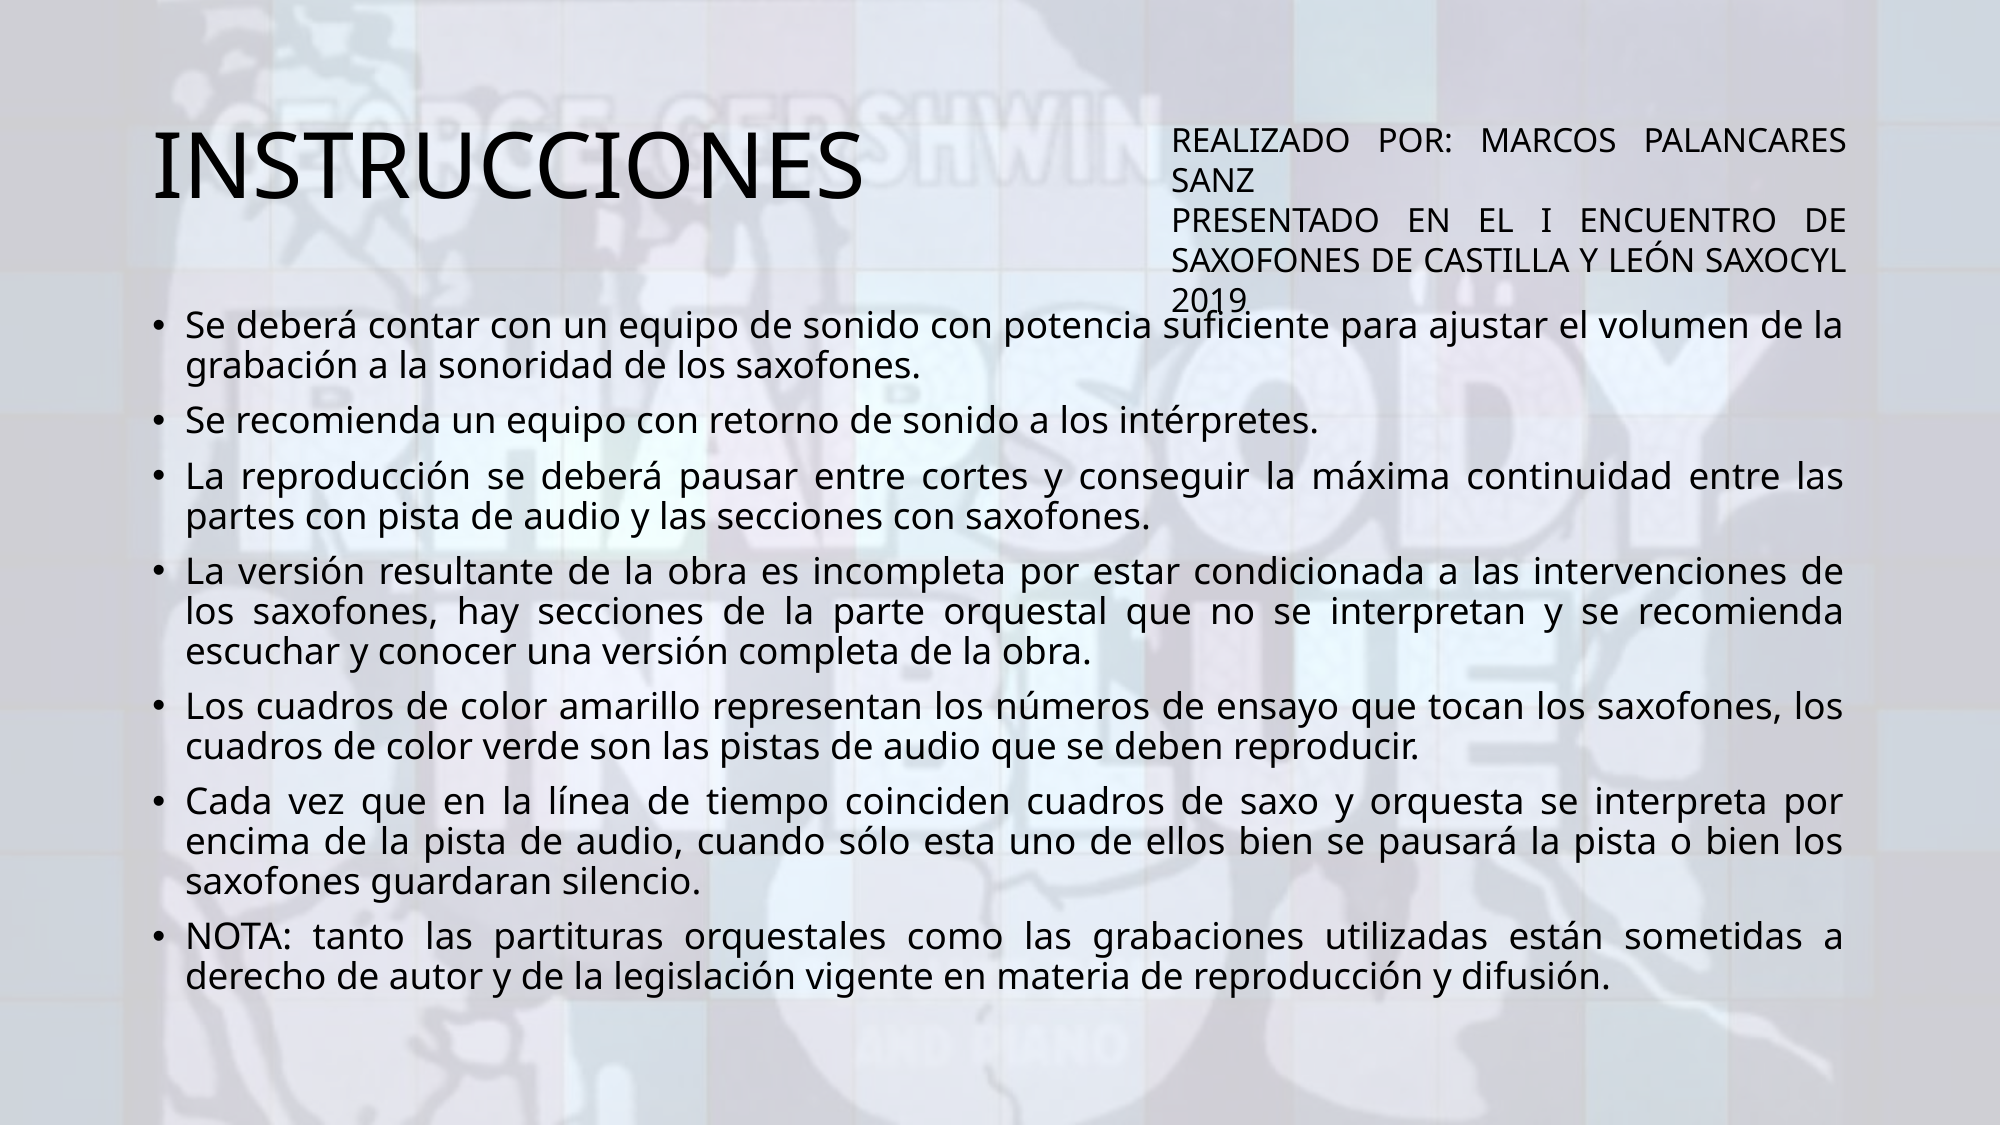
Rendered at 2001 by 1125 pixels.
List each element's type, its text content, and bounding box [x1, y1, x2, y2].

title INSTRUCCIONES [137, 59, 1863, 278]
text_box REALIZADO POR: MARCOS PALANCARES SANZ PRESENTADO EN EL I ENCUENTRO DE SAXOFONES DE CASTILLA Y LEÓN SAXOCYL 2019 [1156, 111, 1863, 326]
list Se deberá contar con un equipo de sonido con potencia suficiente para ajustar el volumen de la grabación a la sonoridad de los saxofones. Se recomienda un equipo con retorno de sonido a los intérpretes. La reproducción se deberá pausar entre cortes y conseguir la máxima continuidad entre las partes con pista de audio y las secciones con saxofones. La versión resultante de la obra es incompleta por estar condicionada a las intervenciones de los saxofones, hay secciones de la parte orquestal que no se interpretan y se recomienda escuchar y conocer una versión completa de la obra. Los cuadros de color amarillo representan los números de ensayo que tocan los saxofones, los cuadros de color verde son las pistas de audio que se deben reproducir. Cada vez que en la línea de tiempo coinciden cuadros de saxo y orquesta se interpreta por encima de la pista de audio, cuando sólo esta uno de ellos bien se pausará la pista o bien los saxofones guardaran silencio. NOTA: tanto las partituras orquestales como las grabaciones utilizadas están sometidas a derecho de autor y de la legislación vigente en materia de reproducción y difusión. [137, 299, 1863, 1014]
